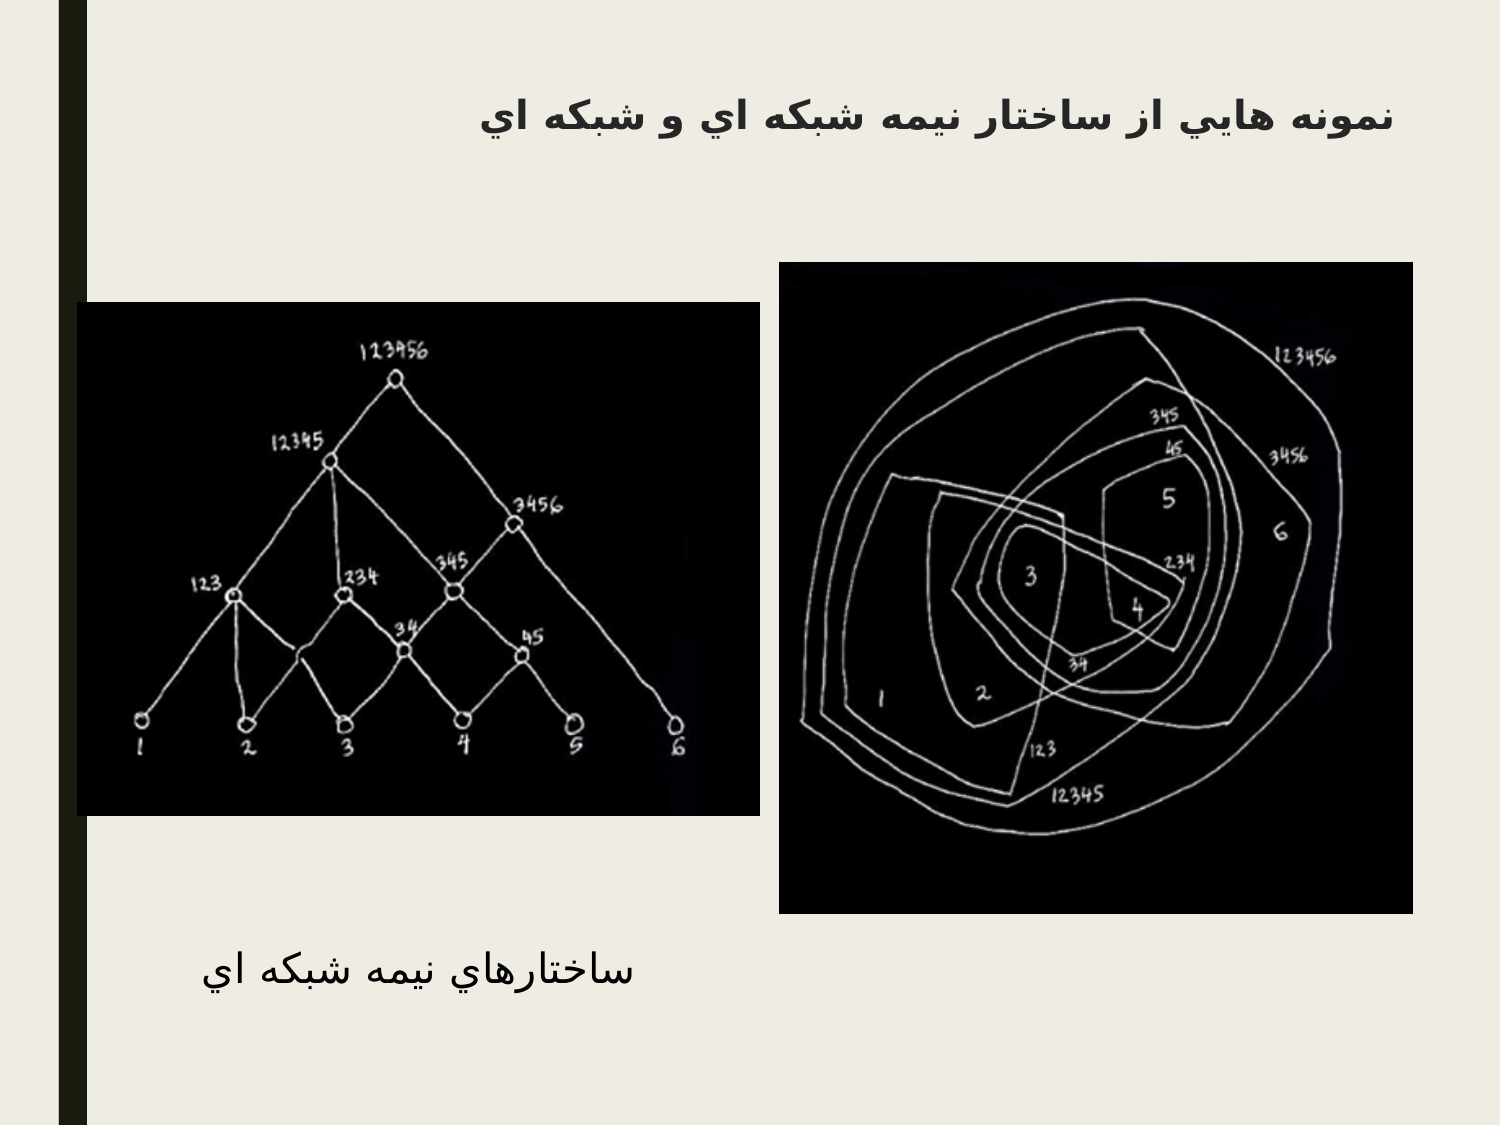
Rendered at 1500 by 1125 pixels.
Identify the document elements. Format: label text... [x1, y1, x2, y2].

text_box ساختارهاي نيمه شبكه اي [186, 934, 651, 1000]
picture [77, 302, 760, 816]
picture [779, 262, 1413, 914]
title نمونه هايي از ساختار نيمه شبكه اي و شبكه اي [450, 87, 1413, 183]
